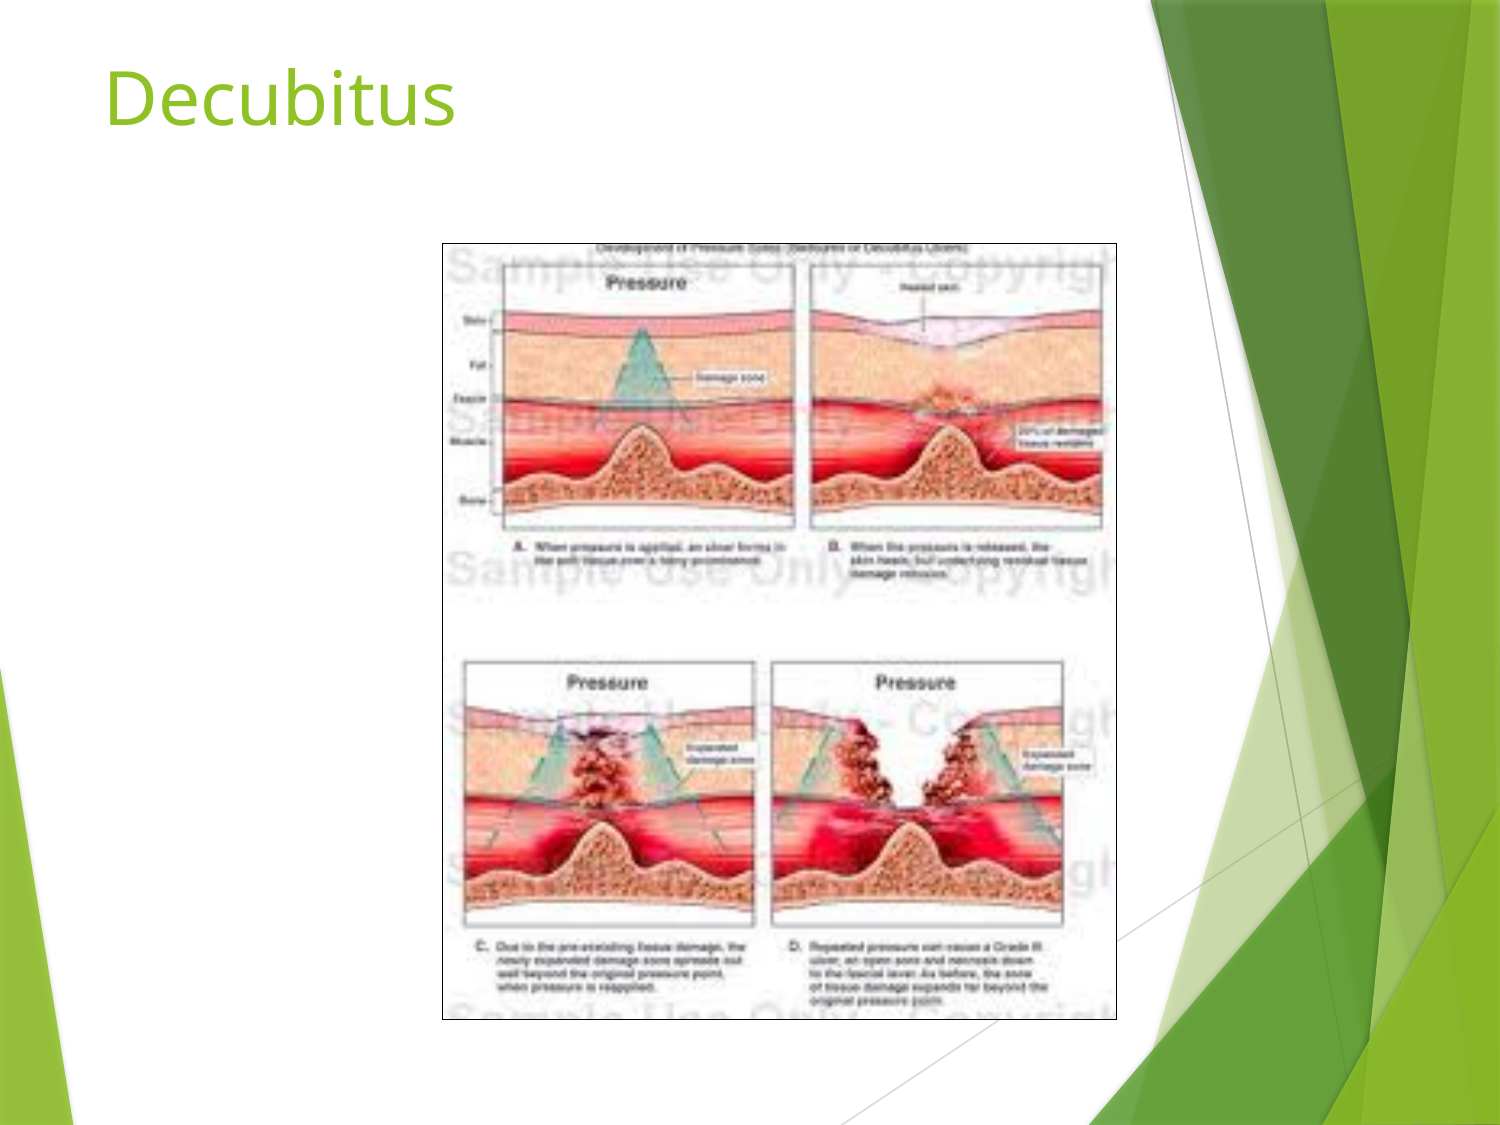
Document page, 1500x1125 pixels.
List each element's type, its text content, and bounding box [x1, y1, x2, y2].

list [442, 243, 1117, 1021]
title Decubitus [88, 42, 1439, 231]
